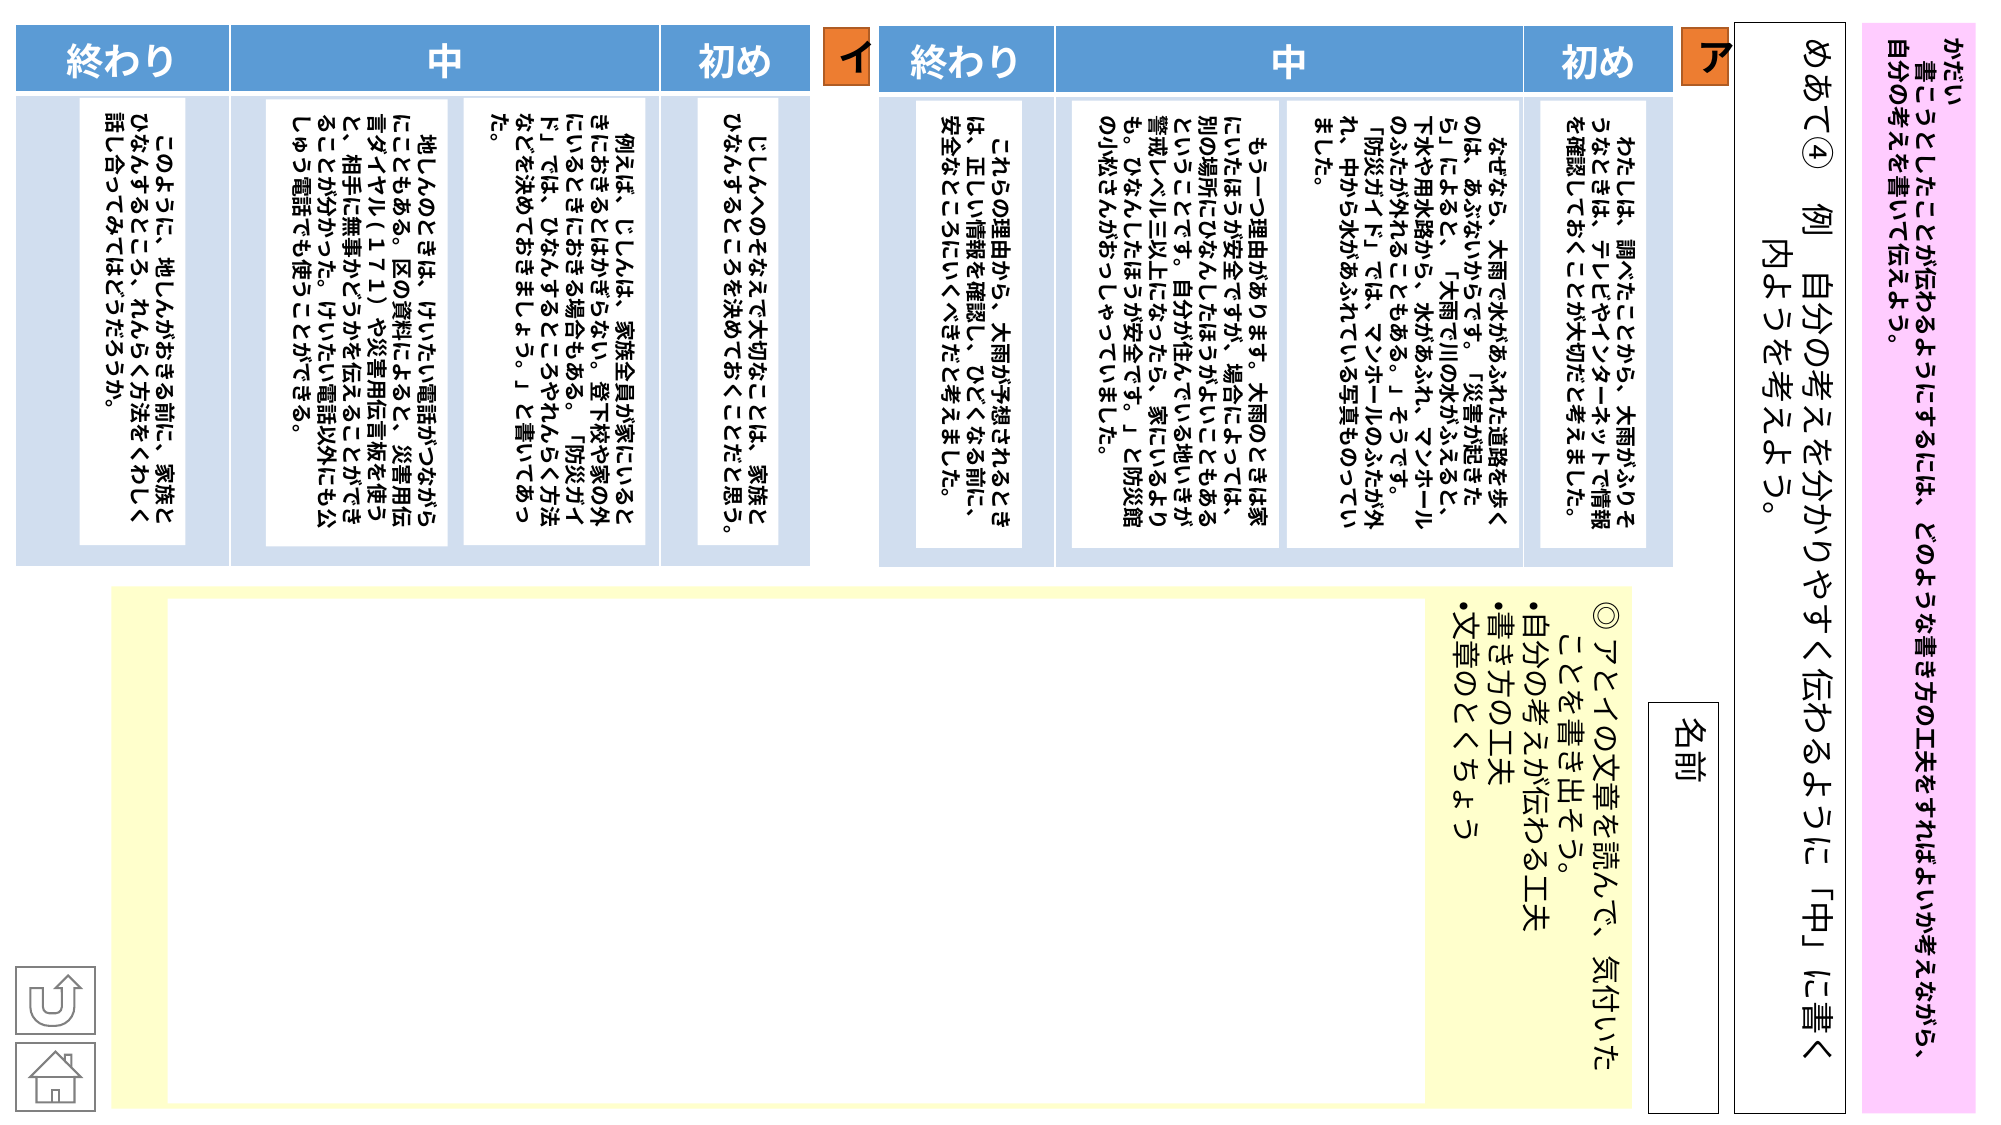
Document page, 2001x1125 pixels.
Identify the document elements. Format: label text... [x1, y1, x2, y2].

text_box 名前 [1648, 702, 1719, 1114]
text_box かだい 書こうとしたことが伝わるようにするには、どのような書き方の工夫をすればよいか考えながら、 自分の考えを書いて伝えよう。 [1862, 22, 1976, 1114]
table_cell [661, 96, 810, 566]
text_box [15, 966, 96, 1035]
text_box 地しんのときは、けいたい電話がつながらにこともある。区の資料によると、災害用伝言ダイヤル(１７１）や災害用伝言板を使うと、相手に無事かどうかを伝えることができることが分かった。けいたい電話以外にも公しゅう電話でも使うことができる。 [265, 99, 448, 547]
text_box ◎アとイの文章を読んで、気付いた ことを書き出そう。 ・自分の考えが伝わる工夫 ・書き方の工夫 ・文章のとくちょう [1424, 586, 1632, 1119]
text_box [15, 1042, 96, 1112]
table_header 初め [661, 25, 810, 91]
text_box じしんへのそなえで大切なことは、家族とひなんするところを決めておくことだと思う。 [697, 97, 779, 546]
table_header 中 [1056, 26, 1523, 92]
table_cell [231, 96, 659, 566]
text_box イ [823, 27, 870, 86]
table_cell [1524, 97, 1673, 567]
table_header 終わり [16, 25, 229, 91]
table_header 中 [231, 25, 659, 91]
text_box めあて④ 例 自分の考えを分かりやすく伝わるように「中」に書く 内ようを考えよう。 [1734, 22, 1846, 1114]
table_header 初め [1524, 26, 1673, 92]
text_box もう一つ理由があります。大雨のときは家にいたほうが安全ですが、場合によっては、別の場所にひなんしたほうがよいこともあるということです。自分が住んでいる地いきが警戒レベル三以上になったら、家にいるよりも。ひなんしたほうが安全です。」と防災館の小松さんがおっしゃっていました。 [1071, 100, 1279, 548]
text_box [110, 585, 1633, 1110]
text_box [167, 598, 1425, 1104]
text_box ア [1681, 27, 1729, 86]
table_cell [1056, 97, 1523, 567]
text_box わたしは、調べたことから、大雨がふりそうなときは、テレビやインターネットで情報を確認しておくことが大切だと考えました。 [1540, 100, 1647, 548]
table_header 終わり [879, 26, 1054, 92]
text_box このように、地しんがおきる前に、家族とひなんするところ、れんらく方法をくわしく話し合ってみてはどうだろうか。 [79, 97, 186, 546]
text_box 例えば、じしんは、家族全員が家にいるときにおきるとはかぎらない。登下校や家の外にいるときにおきる場合もある。「防災ガイド」では、ひなんするところやれんらく方法などを決めておきましょう。」と書いてあった。 [463, 97, 646, 546]
table_cell [16, 96, 229, 566]
table_cell [879, 97, 1054, 567]
text_box これらの理由から、大雨が予想されるときは、正しい情報を確認し、ひどくなる前に、安全なところにいくべきだと考えました。 [916, 100, 1022, 548]
text_box なぜなら、大雨で水があふれた道路を歩くのは、あぶないからです。「災害が起きたら」によると、「大雨で川の水がふえると、下水や用水路から、水があふれ、マンホールのふたが外れることもある。」そうです。「防災ガイド」では、マンホールのふたが外れ、中から水があふれている写真ものっていました。 [1286, 100, 1520, 548]
